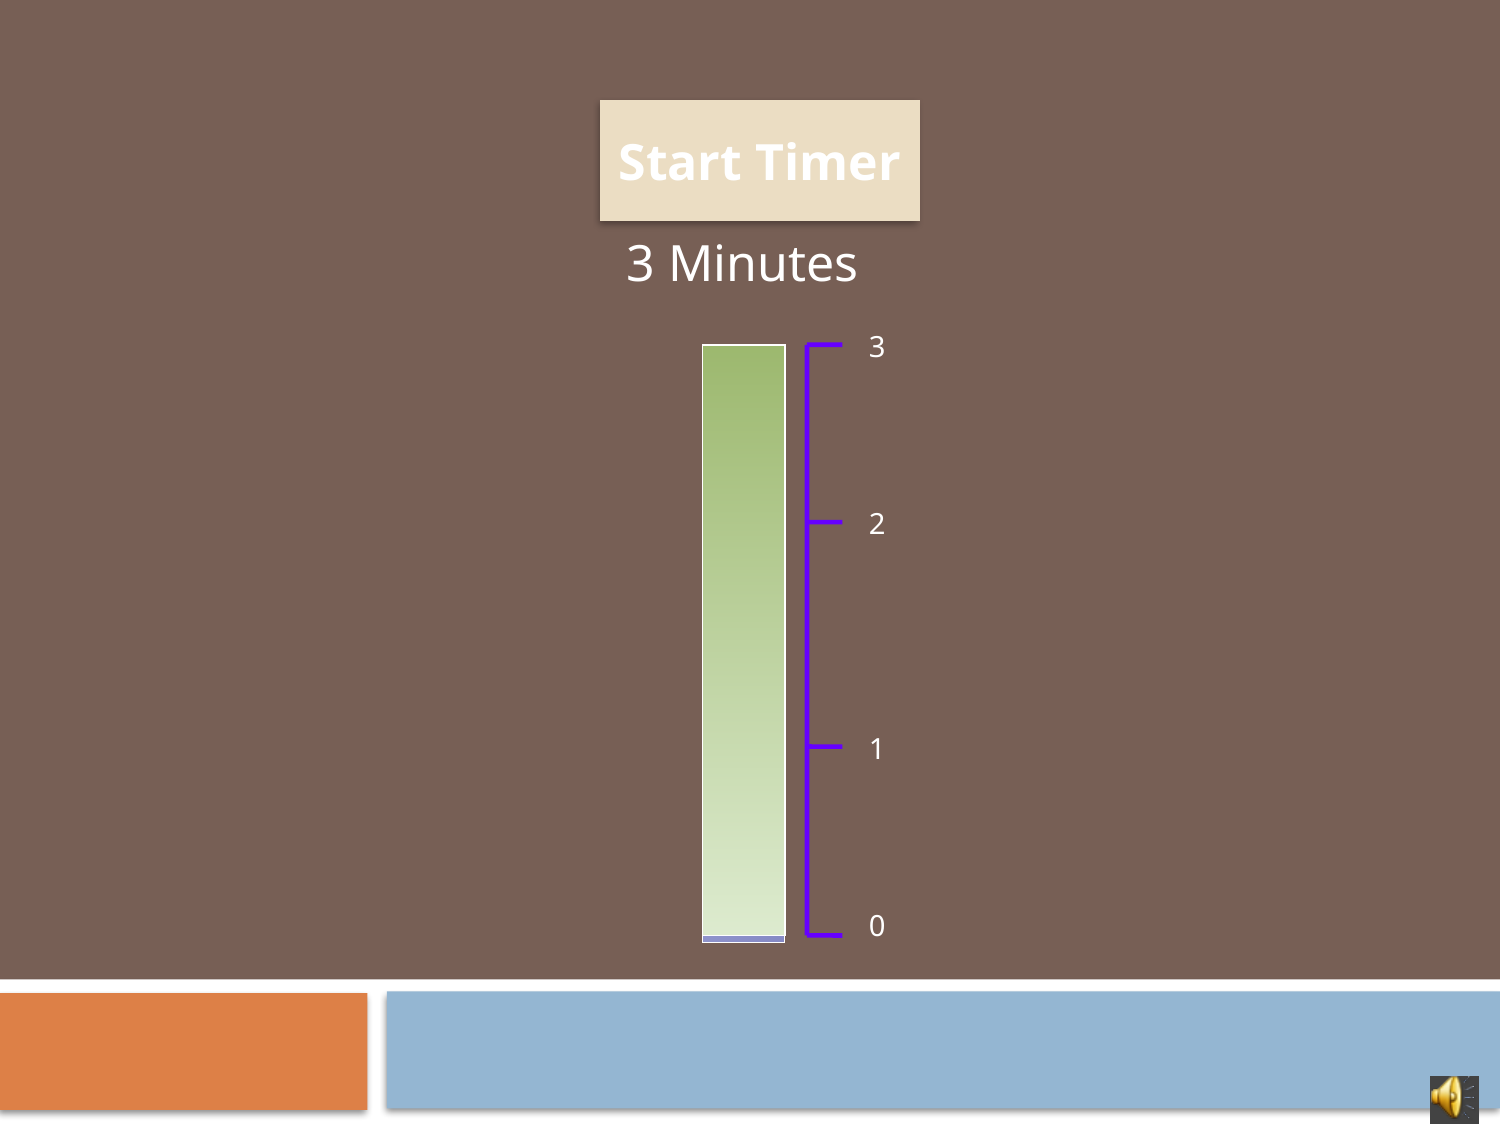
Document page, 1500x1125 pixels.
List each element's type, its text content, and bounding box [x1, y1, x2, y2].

picture [1429, 1074, 1480, 1125]
text_box 0 [854, 899, 925, 950]
text_box Start Timer [600, 99, 920, 221]
text_box [702, 344, 785, 936]
text_box [702, 936, 785, 943]
text_box 3 Minutes [537, 224, 948, 300]
text_box 3 [854, 321, 925, 371]
text_box 1 [854, 722, 925, 773]
text_box 2 [854, 498, 925, 549]
